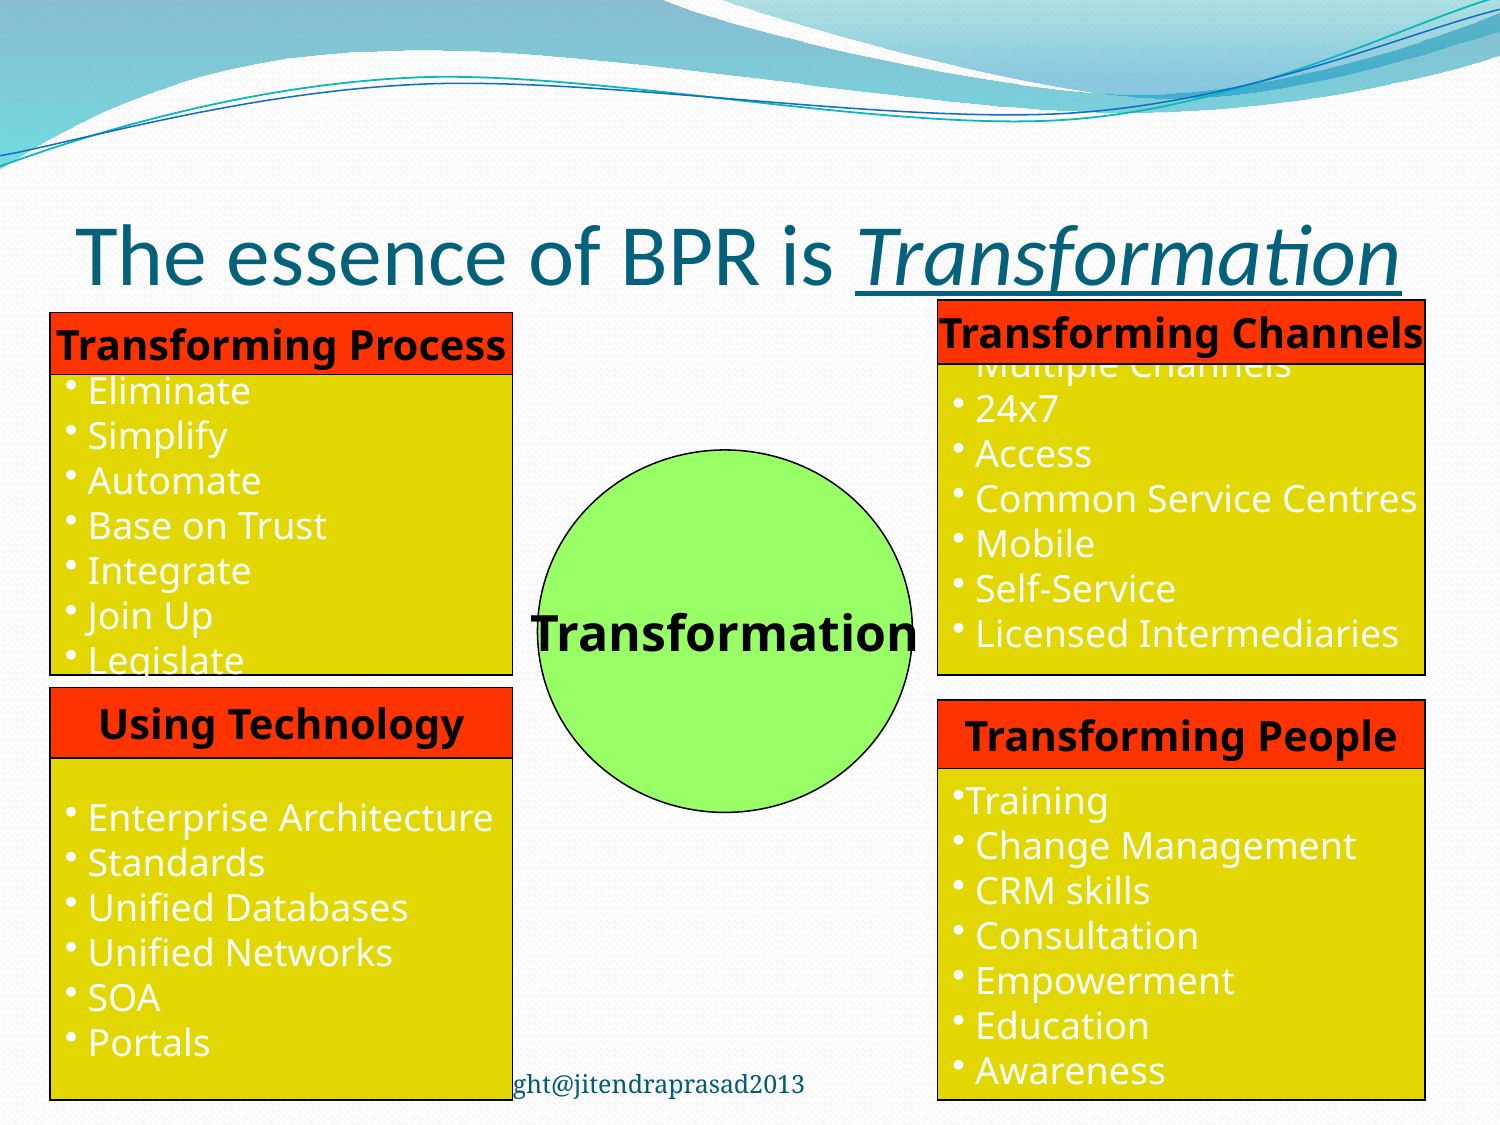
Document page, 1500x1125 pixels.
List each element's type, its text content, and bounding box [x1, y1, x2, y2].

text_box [937, 699, 1426, 1101]
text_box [49, 312, 513, 676]
footer copyright@jitendraprasad2013 [519, 1042, 931, 1103]
text_box Transformation [537, 449, 913, 813]
slide_number 20 [930, 1042, 934, 1103]
title The essence of BPR is Transformation [75, 115, 1425, 303]
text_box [937, 299, 1426, 676]
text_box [49, 687, 513, 1101]
